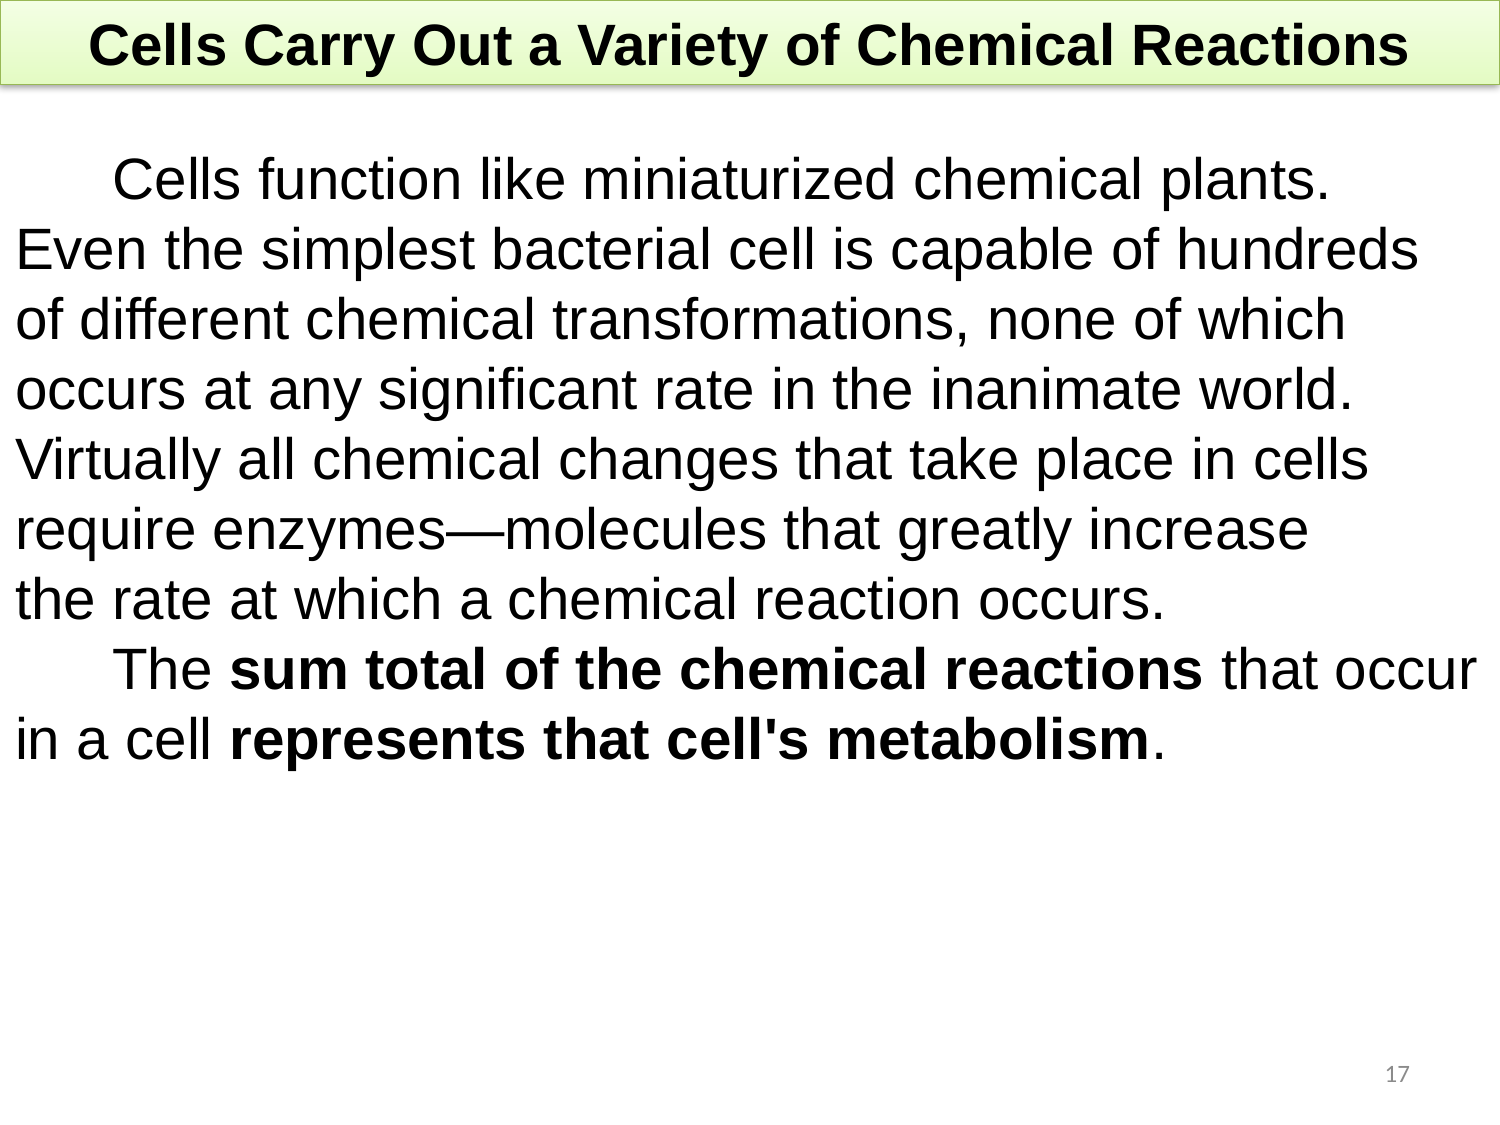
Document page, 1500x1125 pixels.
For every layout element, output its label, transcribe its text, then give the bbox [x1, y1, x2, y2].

text_box Cells function like miniaturized chemical plants. Even the simplest bacterial cell is capable of hundreds of different chemical transformations, none of which occurs at any significant rate in the inanimate world. Virtually all chemical changes that take place in cells require enzymes—molecules that greatly increase the rate at which a chemical reaction occurs. The sum total of the chemical reactions that occur in a cell represents that cell's metabolism. [0, 133, 1500, 779]
text_box Cells Carry Out a Variety of Chemical Reactions [0, 0, 1500, 85]
slide_number 17 [1074, 1042, 1425, 1103]
